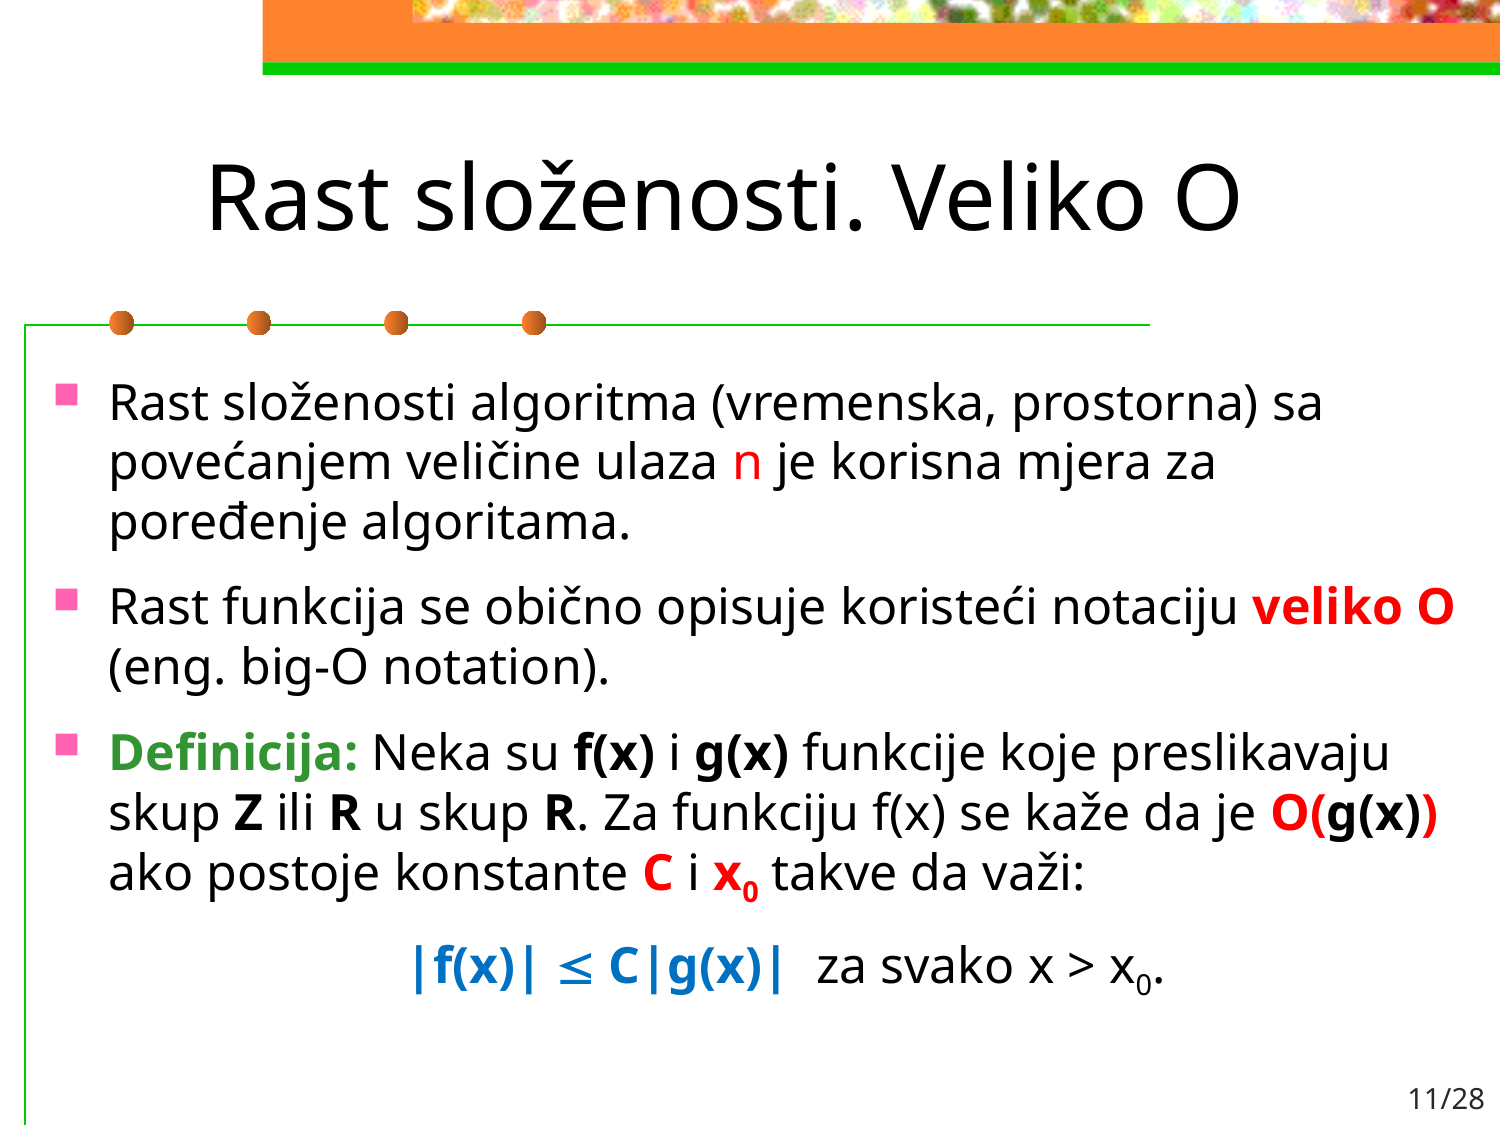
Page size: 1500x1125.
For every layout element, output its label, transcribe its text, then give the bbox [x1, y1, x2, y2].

title Rast složenosti. Veliko O [87, 99, 1363, 288]
picture [412, 0, 1500, 23]
text_box Rast složenosti algoritma (vremenska, prostorna) sa povećanjem veličine ulaza n je korisna mjera za poređenje algoritama. Rast funkcija se obično opisuje koristeći notaciju veliko O (eng. big-O notation). Definicija: Neka su f(x) i g(x) funkcije koje preslikavaju skup Z ili R u skup R. Za funkciju f(x) se kaže da je O(g(x)) ako postoje konstante C i x0 takve da važi: |f(x)|  C|g(x)| za svako x > x0. [37, 362, 1475, 1088]
text_box 11/28 [1374, 1072, 1500, 1123]
